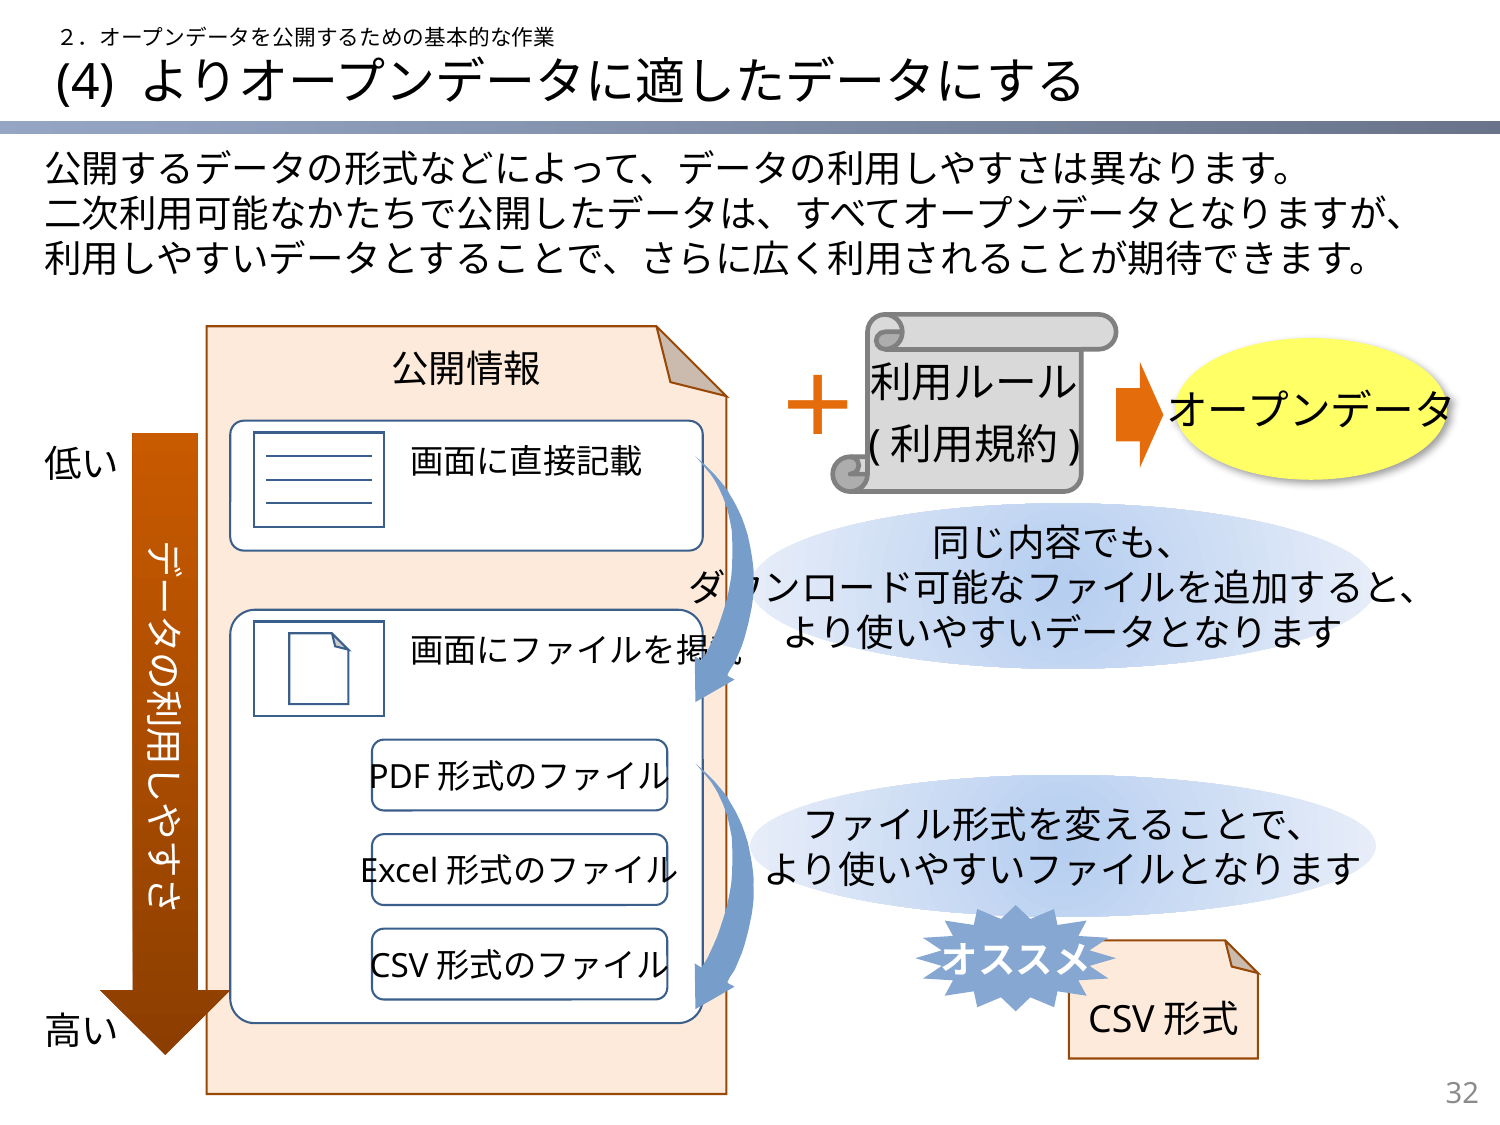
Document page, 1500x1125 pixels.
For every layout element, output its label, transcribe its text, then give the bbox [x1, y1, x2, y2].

text_box PDF形式のファイル [370, 738, 669, 812]
text_box 低い [29, 432, 166, 504]
slide_number 31 [1411, 1070, 1495, 1118]
text_box 同じ内容でも、 ダウンロード可能なファイルを追加すると、 より使いやすいデータとなります [753, 503, 1377, 669]
text_box 画面に直接記載 [395, 432, 703, 504]
text_box 高い [29, 999, 166, 1071]
text_box [694, 763, 754, 1010]
text_box [1115, 361, 1165, 469]
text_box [253, 432, 384, 527]
text_box 画面にファイルを掲載 [395, 621, 703, 693]
text_box 利用ルール (利用規約) [832, 314, 1117, 492]
text_box ファイル形式を変えることで、 より使いやすいファイルとなります [750, 775, 1377, 917]
text_box CSV形式 [1068, 987, 1258, 1059]
text_box 公開するデータの形式などによって、データの利用しやすさは異なります。 二次利用可能なかたちで公開したデータは、すべてオープンデータとなりますが、利用しやすいデータとすることで、さらに広く利用されることが期待できます。 [29, 137, 1459, 303]
text_box ＋ [761, 326, 857, 480]
text_box オススメ [911, 903, 1120, 1013]
text_box [694, 456, 754, 703]
text_box [229, 419, 704, 552]
text_box [229, 608, 704, 1025]
text_box 公開情報 [206, 338, 727, 409]
text_box [1067, 939, 1262, 1060]
text_box オープンデータ [1175, 338, 1447, 480]
text_box Excel形式のファイル [370, 833, 669, 907]
text_box [205, 325, 730, 989]
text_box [253, 621, 384, 716]
text_box データの利用しやすさ [97, 431, 233, 1056]
text_box [205, 992, 728, 1096]
text_box ２．オープンデータを公開するための基本的な作業 [41, 19, 1471, 58]
title (4) よりオープンデータに適したデータにする [41, 58, 1459, 119]
text_box CSV形式のファイル [370, 927, 669, 1001]
